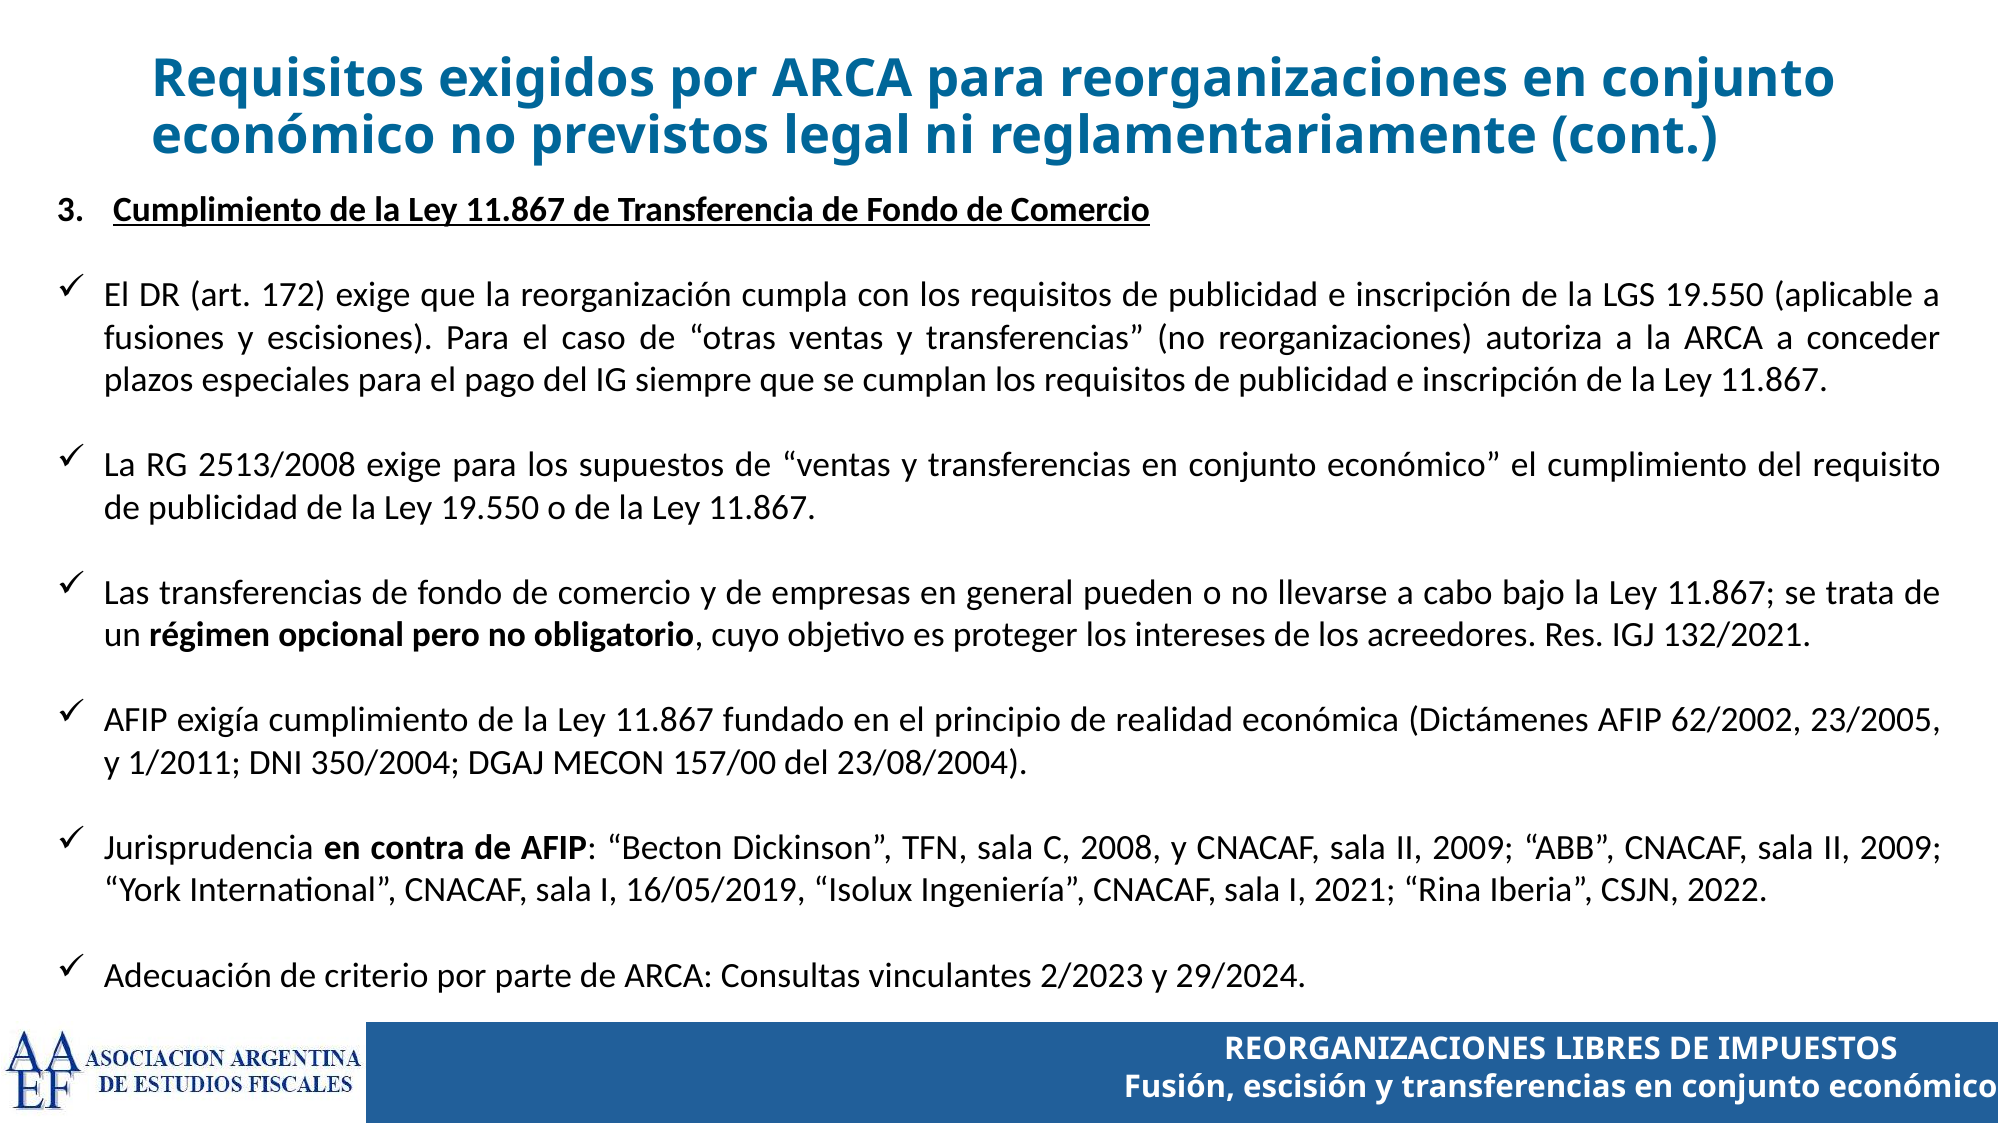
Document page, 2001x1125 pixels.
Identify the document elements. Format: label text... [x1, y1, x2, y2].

text_box REORGANIZACIONES LIBRES DE IMPUESTOS Fusión, escisión y transferencias en conjunto económico [1067, 1021, 2000, 1112]
title Requisitos exigidos por ARCA para reorganizaciones en conjunto económico no previstos legal ni reglamentariamente (cont.) [136, 12, 1890, 173]
picture [1, 1020, 367, 1124]
text_box [0, 1018, 2000, 1125]
subtitle Cumplimiento de la Ley 11.867 de Transferencia de Fondo de Comercio El DR (art. 172) exige que la reorganización cumpla con los requisitos de publicidad e inscripción de la LGS 19.550 (aplicable a fusiones y escisiones). Para el caso de “otras ventas y transferencias” (no reorganizaciones) autoriza a la ARCA a conceder plazos especiales para el pago del IG siempre que se cumplan los requisitos de publicidad e inscripción de la Ley 11.867. La RG 2513/2008 exige para los supuestos de “ventas y transferencias en conjunto económico” el cumplimiento del requisito de publicidad de la Ley 19.550 o de la Ley 11.867. Las transferencias de fondo de comercio y de empresas en general pueden o no llevarse a cabo bajo la Ley 11.867; se trata de un régimen opcional pero no obligatorio, cuyo objetivo es proteger los intereses de los acreedores. Res. IGJ 132/2021. AFIP exigía cumplimiento de la Ley 11.867 fundado en el principio de realidad económica (Dictámenes AFIP 62/2002, 23/2005, y 1/2011; DNI 350/2004; DGAJ MECON 157/00 del 23/08/2004). Jurisprudencia en contra de AFIP: “Becton Dickinson”, TFN, sala C, 2008, y CNACAF, sala II, 2009; “ABB”, CNACAF, sala II, 2009; “York International”, CNACAF, sala I, 16/05/2019, “Isolux Ingeniería”, CNACAF, sala I, 2021; “Rina Iberia”, CSJN, 2022. Adecuación de criterio por parte de ARCA: Consultas vinculantes 2/2023 y 29/2024. [41, 178, 1959, 1045]
